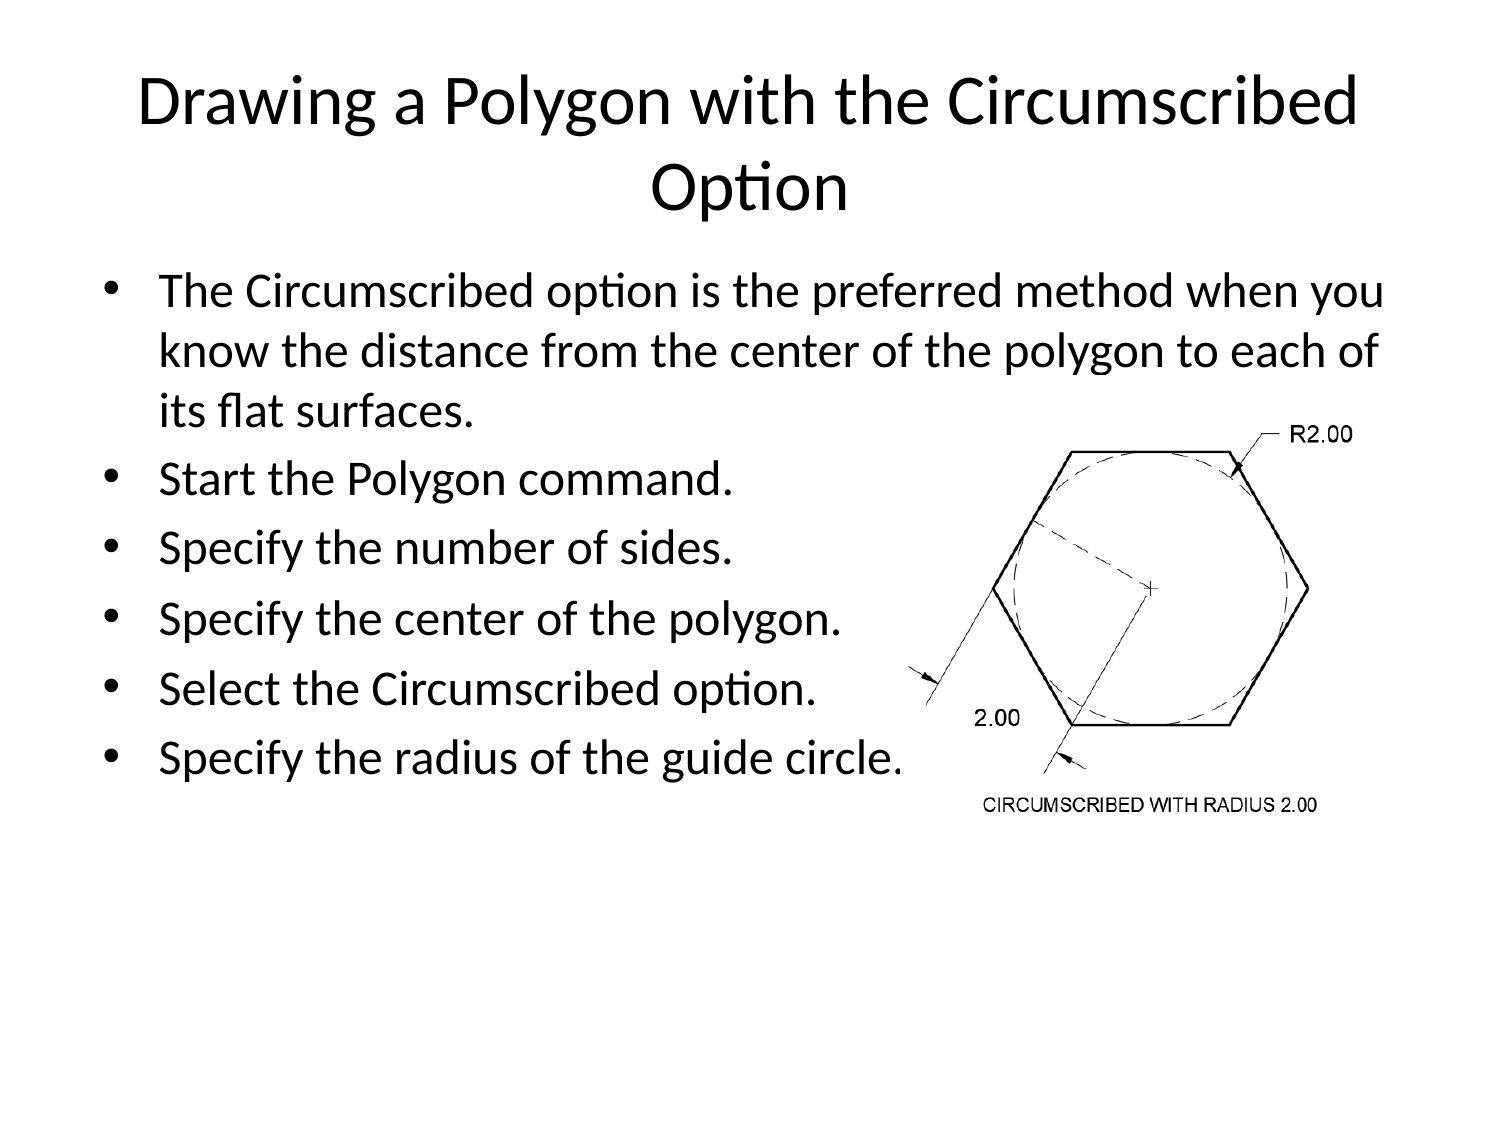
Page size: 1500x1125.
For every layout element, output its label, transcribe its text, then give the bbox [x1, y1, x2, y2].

title Drawing a Polygon with the Circumscribed Option [75, 45, 1425, 233]
picture [899, 374, 1363, 823]
text_box Start the Polygon command. Specify the number of sides. Specify the center of the polygon. Select the Circumscribed option. Specify the radius of the guide circle. [87, 437, 1438, 925]
list The Circumscribed option is the preferred method when you know the distance from the center of the polygon to each of its flat surfaces. [87, 249, 1438, 437]
